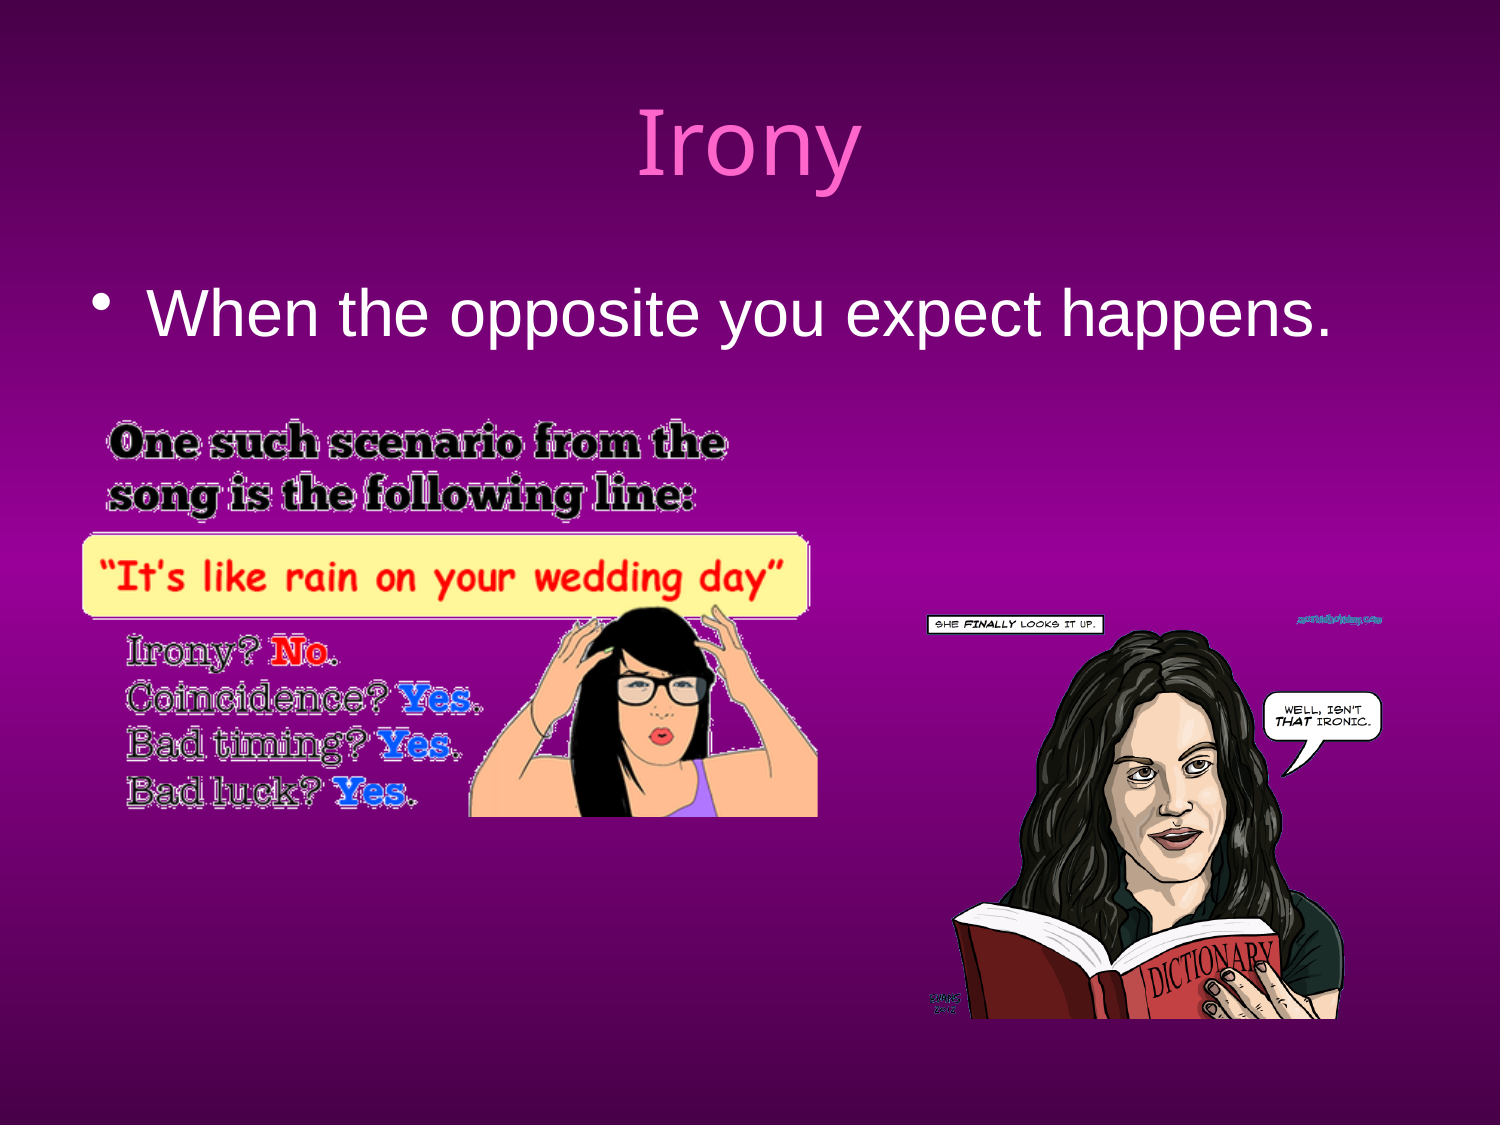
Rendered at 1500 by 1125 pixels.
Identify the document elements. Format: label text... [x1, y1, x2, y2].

picture [924, 612, 1385, 1019]
picture [74, 407, 818, 818]
list When the opposite you expect happens. [74, 262, 1426, 1006]
title Irony [74, 44, 1426, 233]
